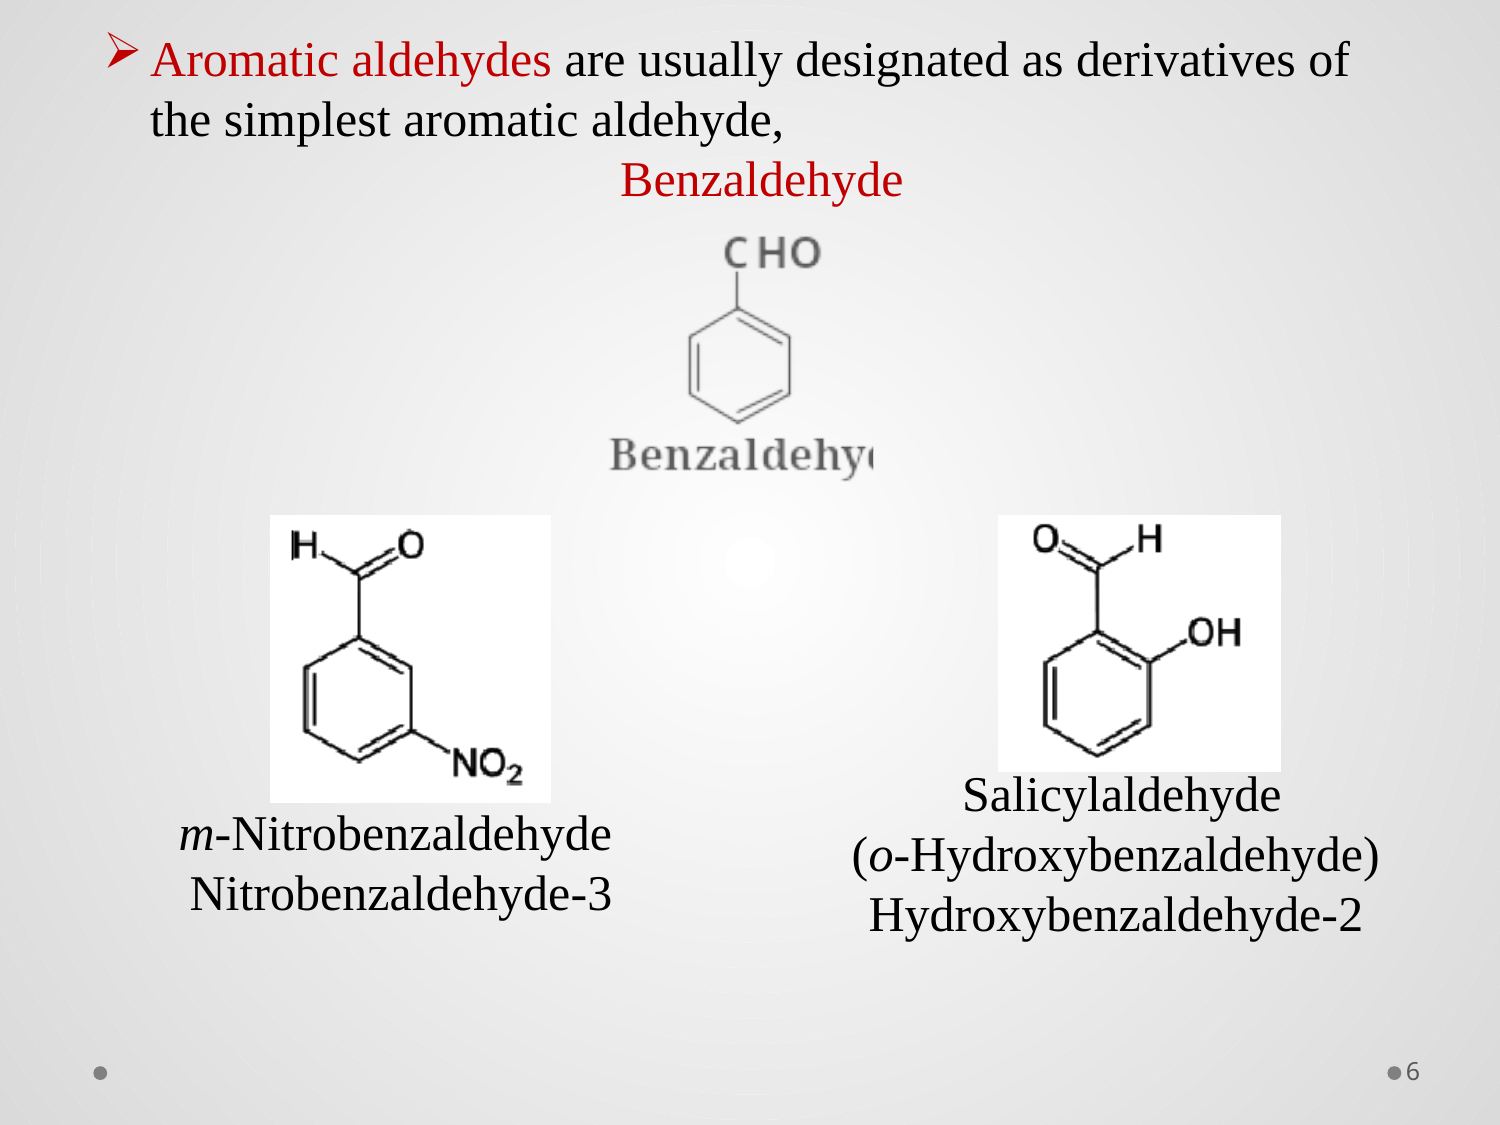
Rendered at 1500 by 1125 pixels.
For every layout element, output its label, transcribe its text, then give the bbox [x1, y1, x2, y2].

slide_number 6 [1401, 1042, 1494, 1103]
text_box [808, 514, 1436, 951]
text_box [160, 514, 631, 990]
picture [596, 229, 874, 490]
text_box Aromatic aldehydes are usually designated as derivatives of the simplest aromatic aldehyde, Benzaldehyde [88, 19, 1436, 214]
